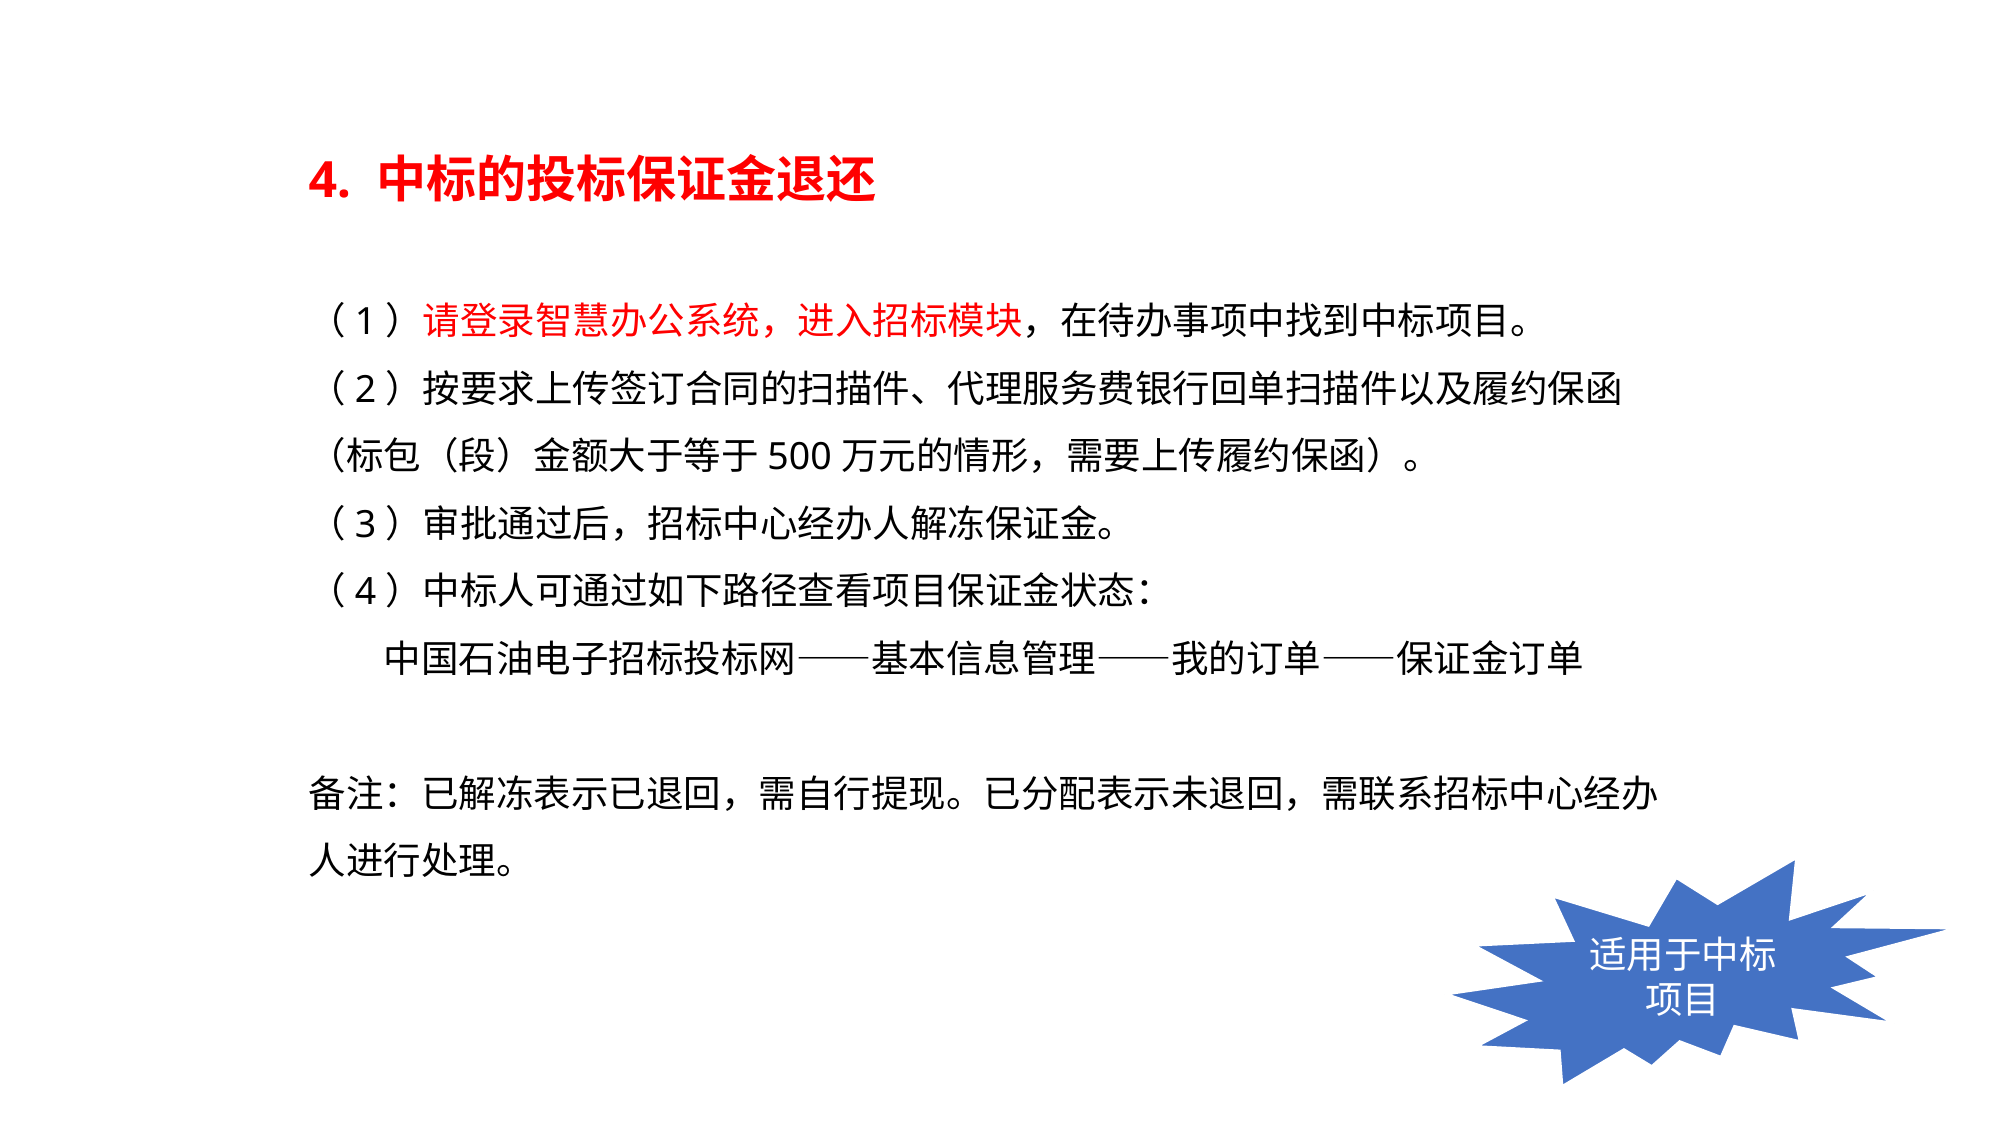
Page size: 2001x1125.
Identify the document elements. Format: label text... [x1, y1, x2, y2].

text_box 4. 中标的投标保证金退还 （1）请登录智慧办公系统，进入招标模块，在待办事项中找到中标项目。 （2）按要求上传签订合同的扫描件、代理服务费银行回单扫描件以及履约保函（标包（段）金额大于等于500万元的情形，需要上传履约保函）。 （3）审批通过后，招标中心经办人解冻保证金。 （4）中标人可通过如下路径查看项目保证金状态： 中国石油电子招标投标网——基本信息管理——我的订单——保证金订单 备注：已解冻表示已退回，需自行提现。已分配表示未退回，需联系招标中心经办人进行处理。 [293, 109, 1707, 890]
text_box 适用于中标项目 [1444, 854, 1960, 1090]
